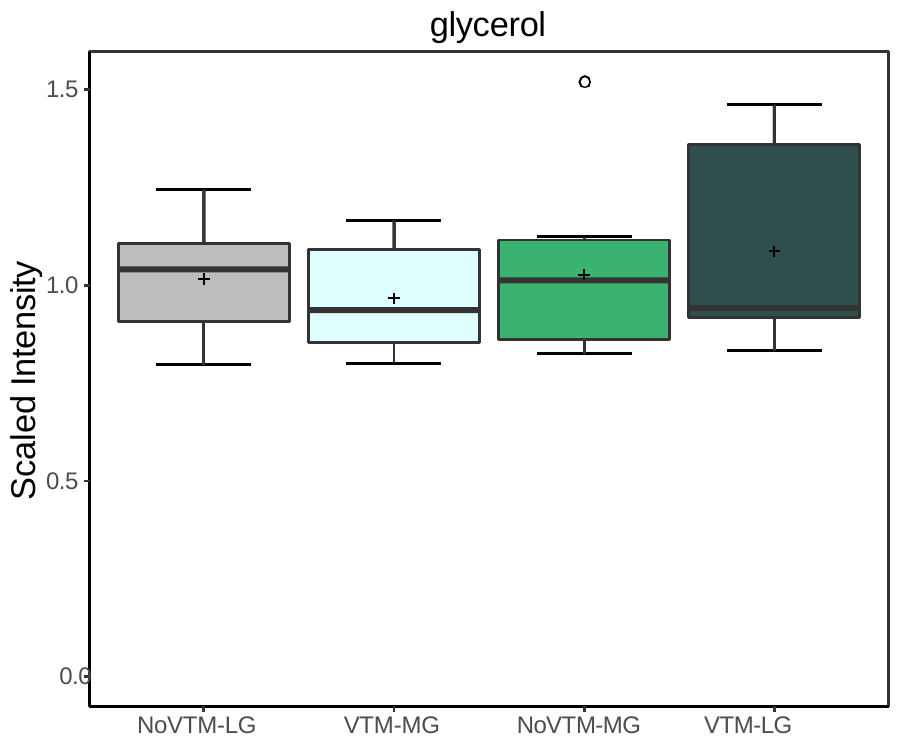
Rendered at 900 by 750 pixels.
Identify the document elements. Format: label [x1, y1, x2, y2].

text_box [83, 50, 891, 738]
text_box [44, 71, 82, 103]
text_box [1, 256, 82, 503]
text_box [427, 0, 551, 44]
slide_number [134, 713, 290, 750]
footer [57, 661, 95, 750]
